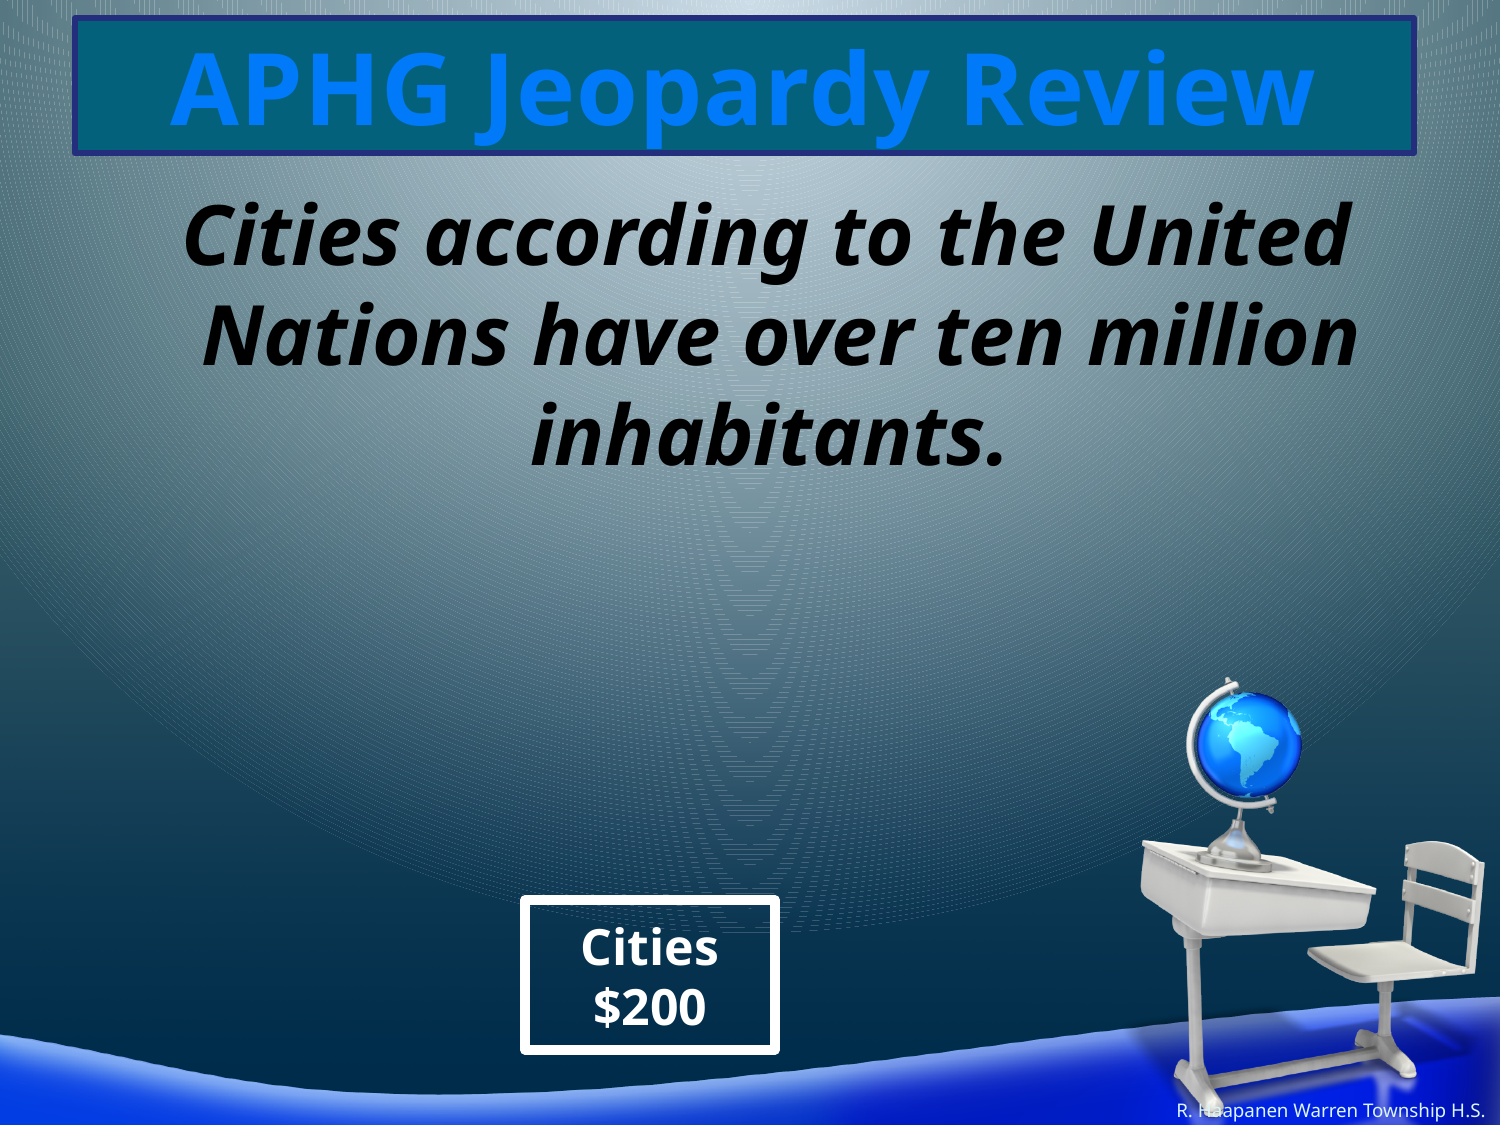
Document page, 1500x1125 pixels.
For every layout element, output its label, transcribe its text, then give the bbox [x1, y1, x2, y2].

picture [0, 0, 1500, 1125]
list Cities according to the United Nations have over ten million inhabitants. [33, 174, 1500, 825]
footer R. Haapanen Warren Township H.S. [1025, 1091, 1500, 1125]
text_box Cities $200 [525, 899, 775, 1050]
